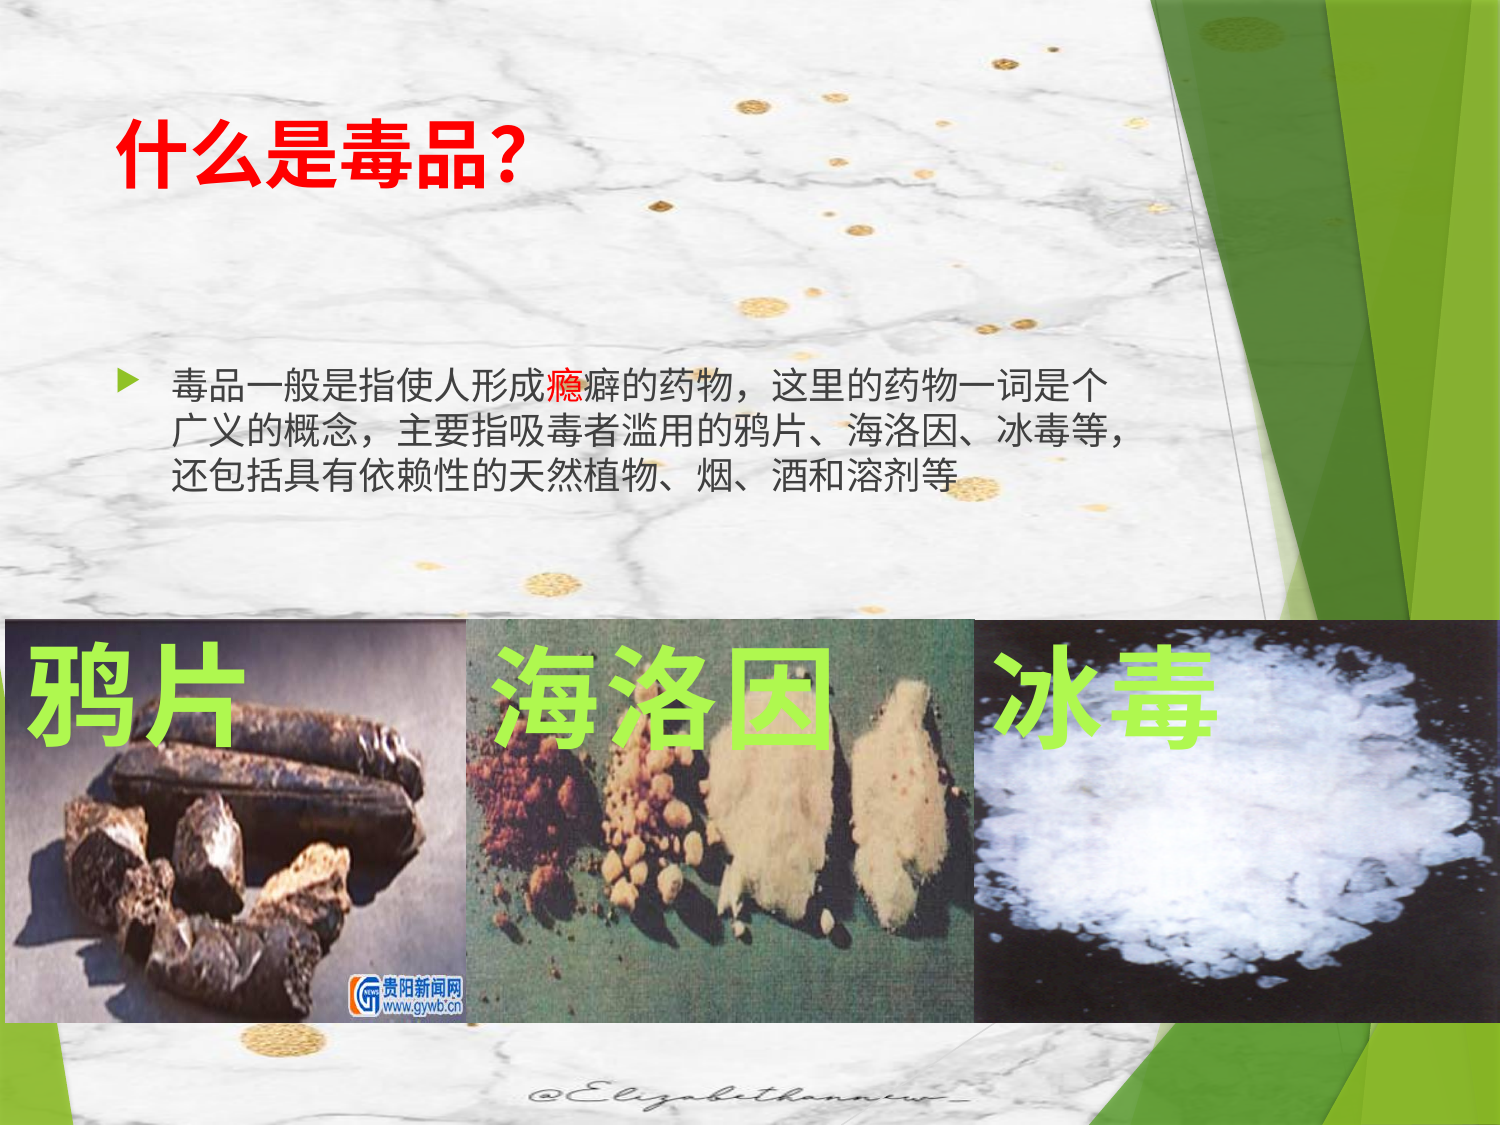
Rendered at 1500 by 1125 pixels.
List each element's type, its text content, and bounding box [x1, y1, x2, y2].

list 毒品一般是指使人形成瘾癖的药物，这里的药物一词是个广义的概念，主要指吸毒者滥用的鸦片、海洛因、冰毒等，还包括具有依赖性的天然植物、烟、酒和溶剂等 [99, 354, 1142, 619]
picture [0, 0, 1500, 1125]
title 什么是毒品？ [99, 99, 1142, 317]
